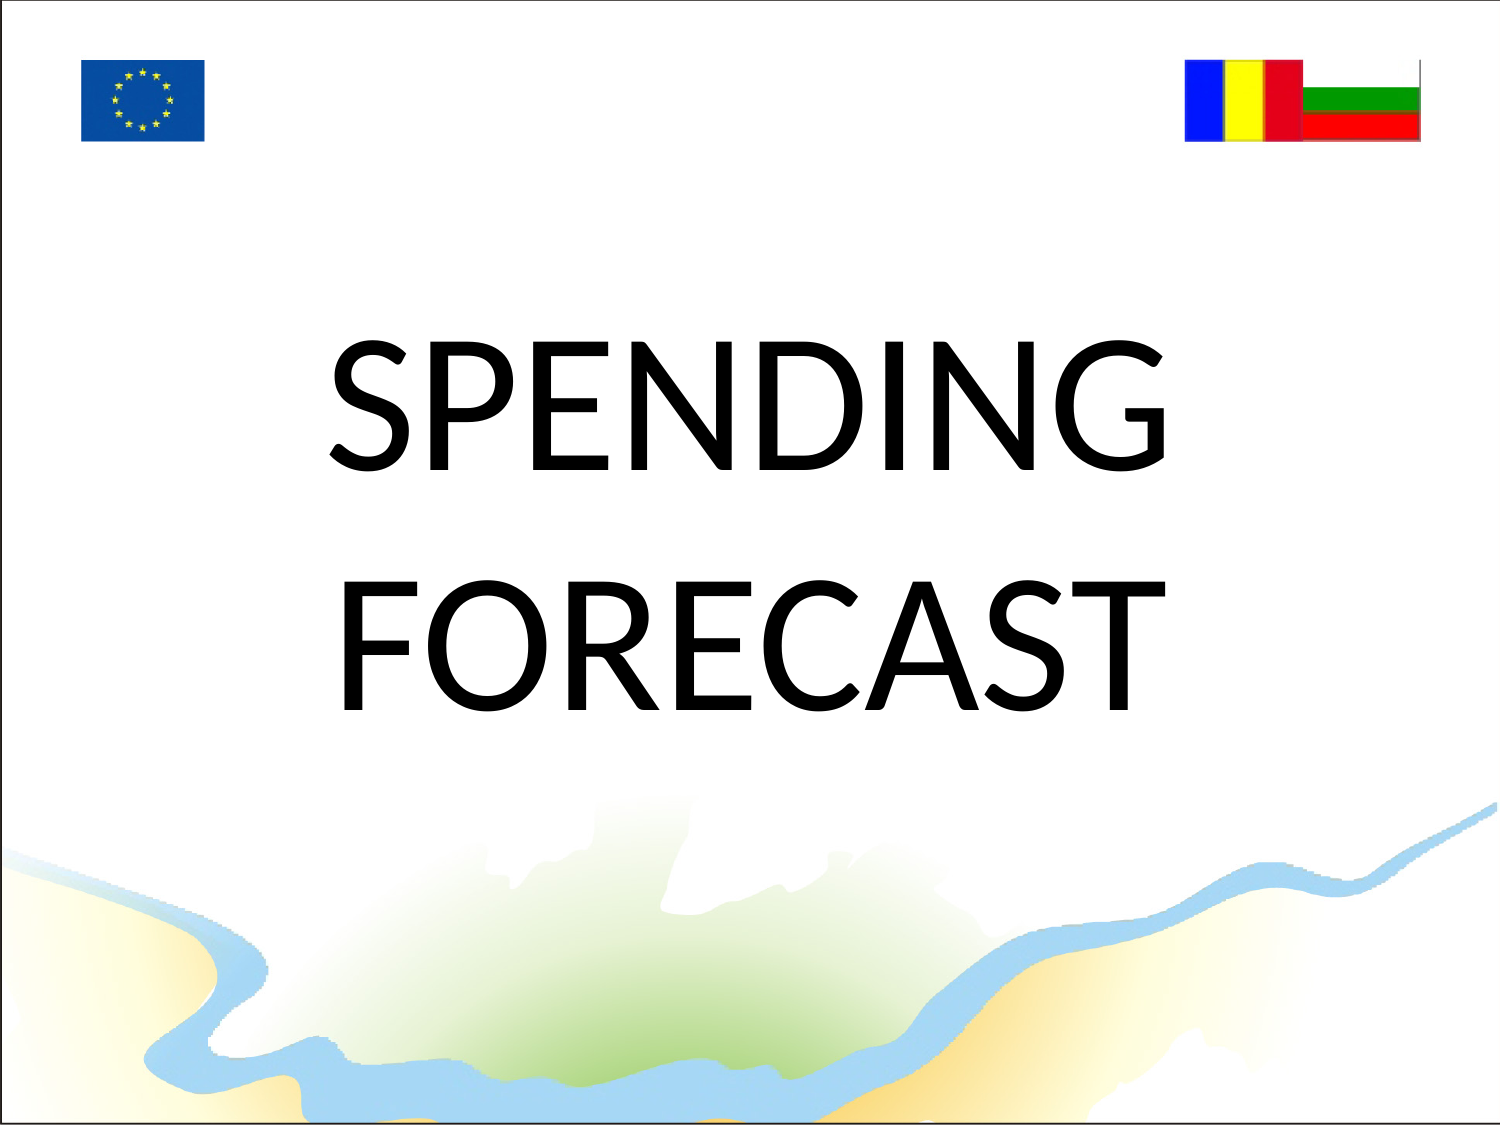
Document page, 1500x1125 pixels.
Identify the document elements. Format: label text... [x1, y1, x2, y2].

picture [0, 0, 1500, 1125]
list SPENDING FORECAST [74, 262, 1426, 1006]
